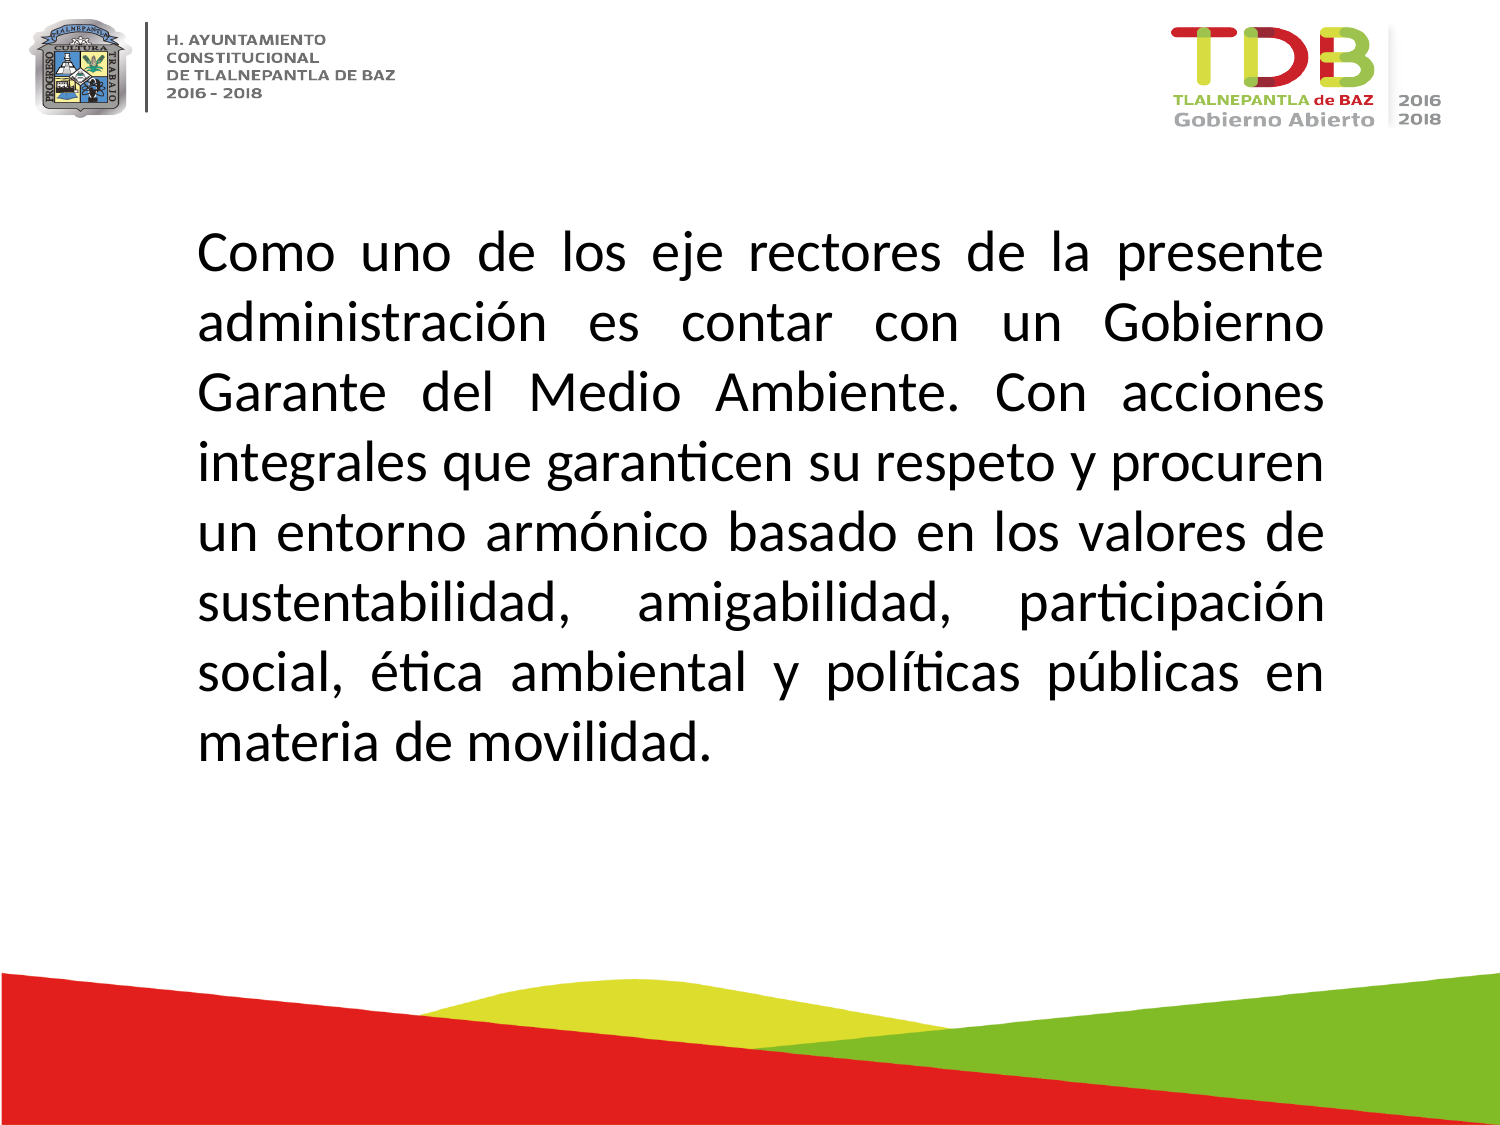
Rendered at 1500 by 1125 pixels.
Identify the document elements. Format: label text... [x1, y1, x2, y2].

text_box Como uno de los eje rectores de la presente administración es contar con un Gobierno Garante del Medio Ambiente. Con acciones integrales que garanticen su respeto y procuren un entorno armónico basado en los valores de sustentabilidad, amigabilidad, participación social, ética ambiental y políticas públicas en materia de movilidad. [182, 160, 1341, 916]
picture [29, 18, 396, 119]
picture [1163, 19, 1451, 132]
picture [0, 970, 1500, 1125]
